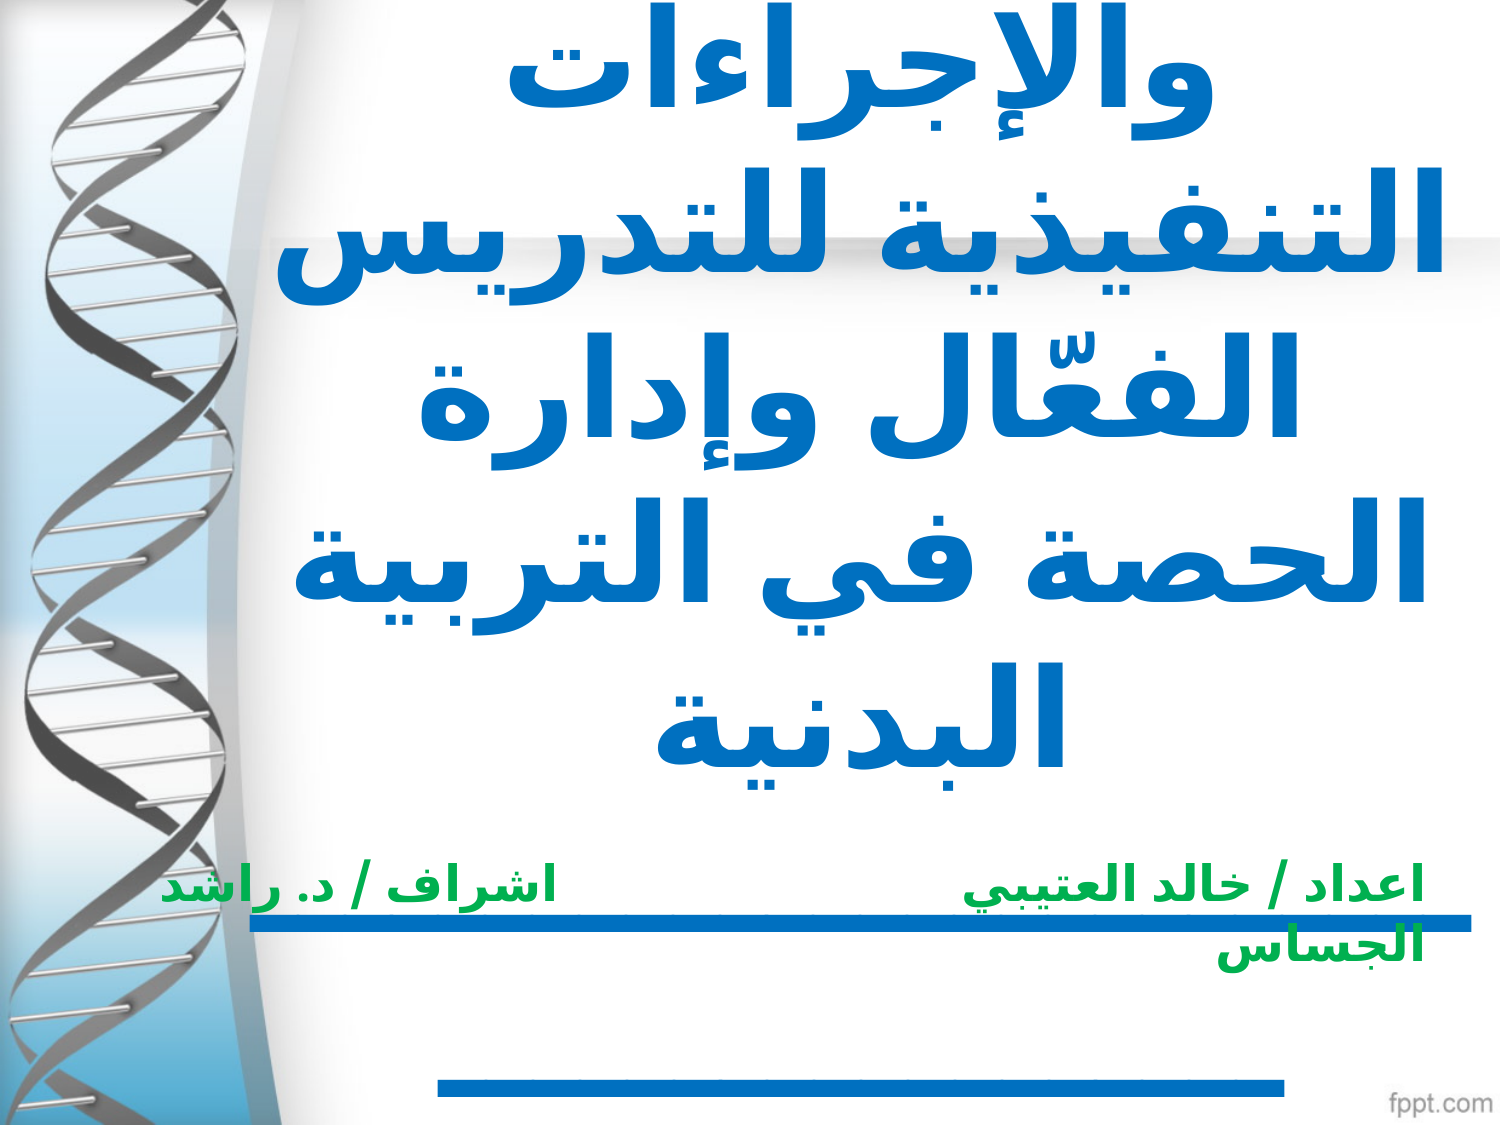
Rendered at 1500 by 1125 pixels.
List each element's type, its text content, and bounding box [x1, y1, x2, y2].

text_box اعداد / خالد العتيبي اشراف / د. راشد الجساس [117, 843, 1442, 979]
title القواعد التنظيمية والإجراءات التنفيذية للتدريس الفعّال وإدارة الحصة في التربية البدنية ــــــــــــــــــــــــــــــــــــــــــــ [225, 128, 1500, 802]
